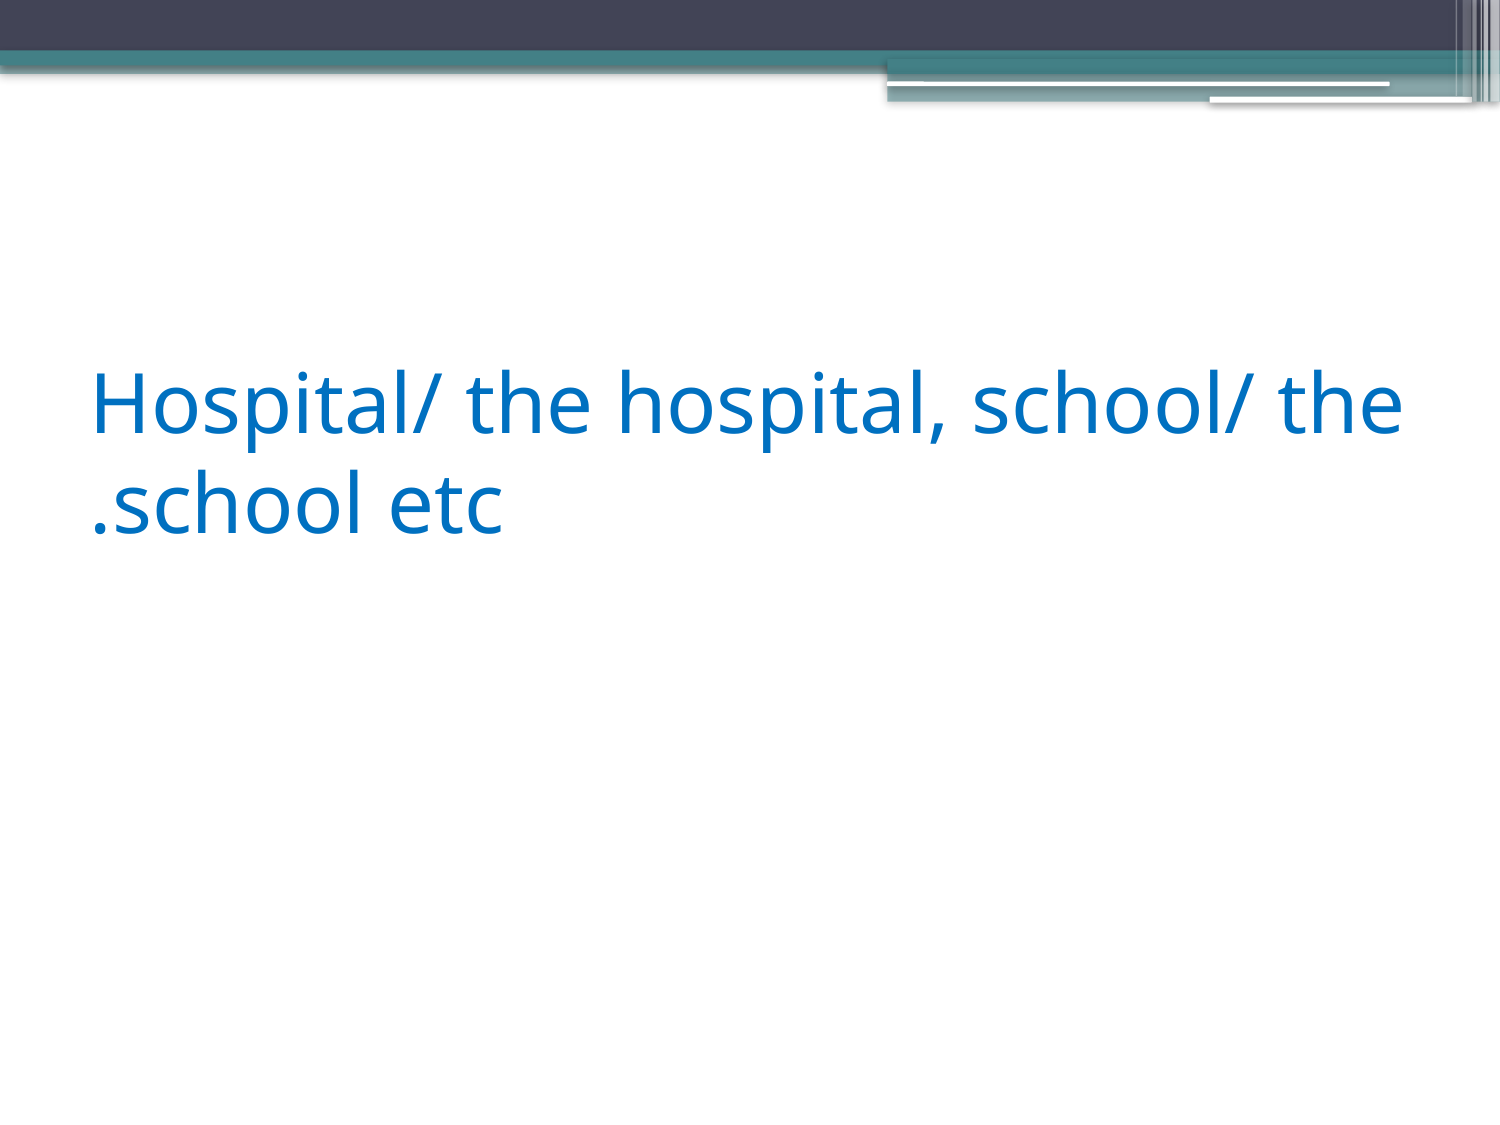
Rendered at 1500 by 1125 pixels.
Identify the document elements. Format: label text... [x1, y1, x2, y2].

title Hospital/ the hospital, school/ the school etc. [75, 275, 1425, 625]
